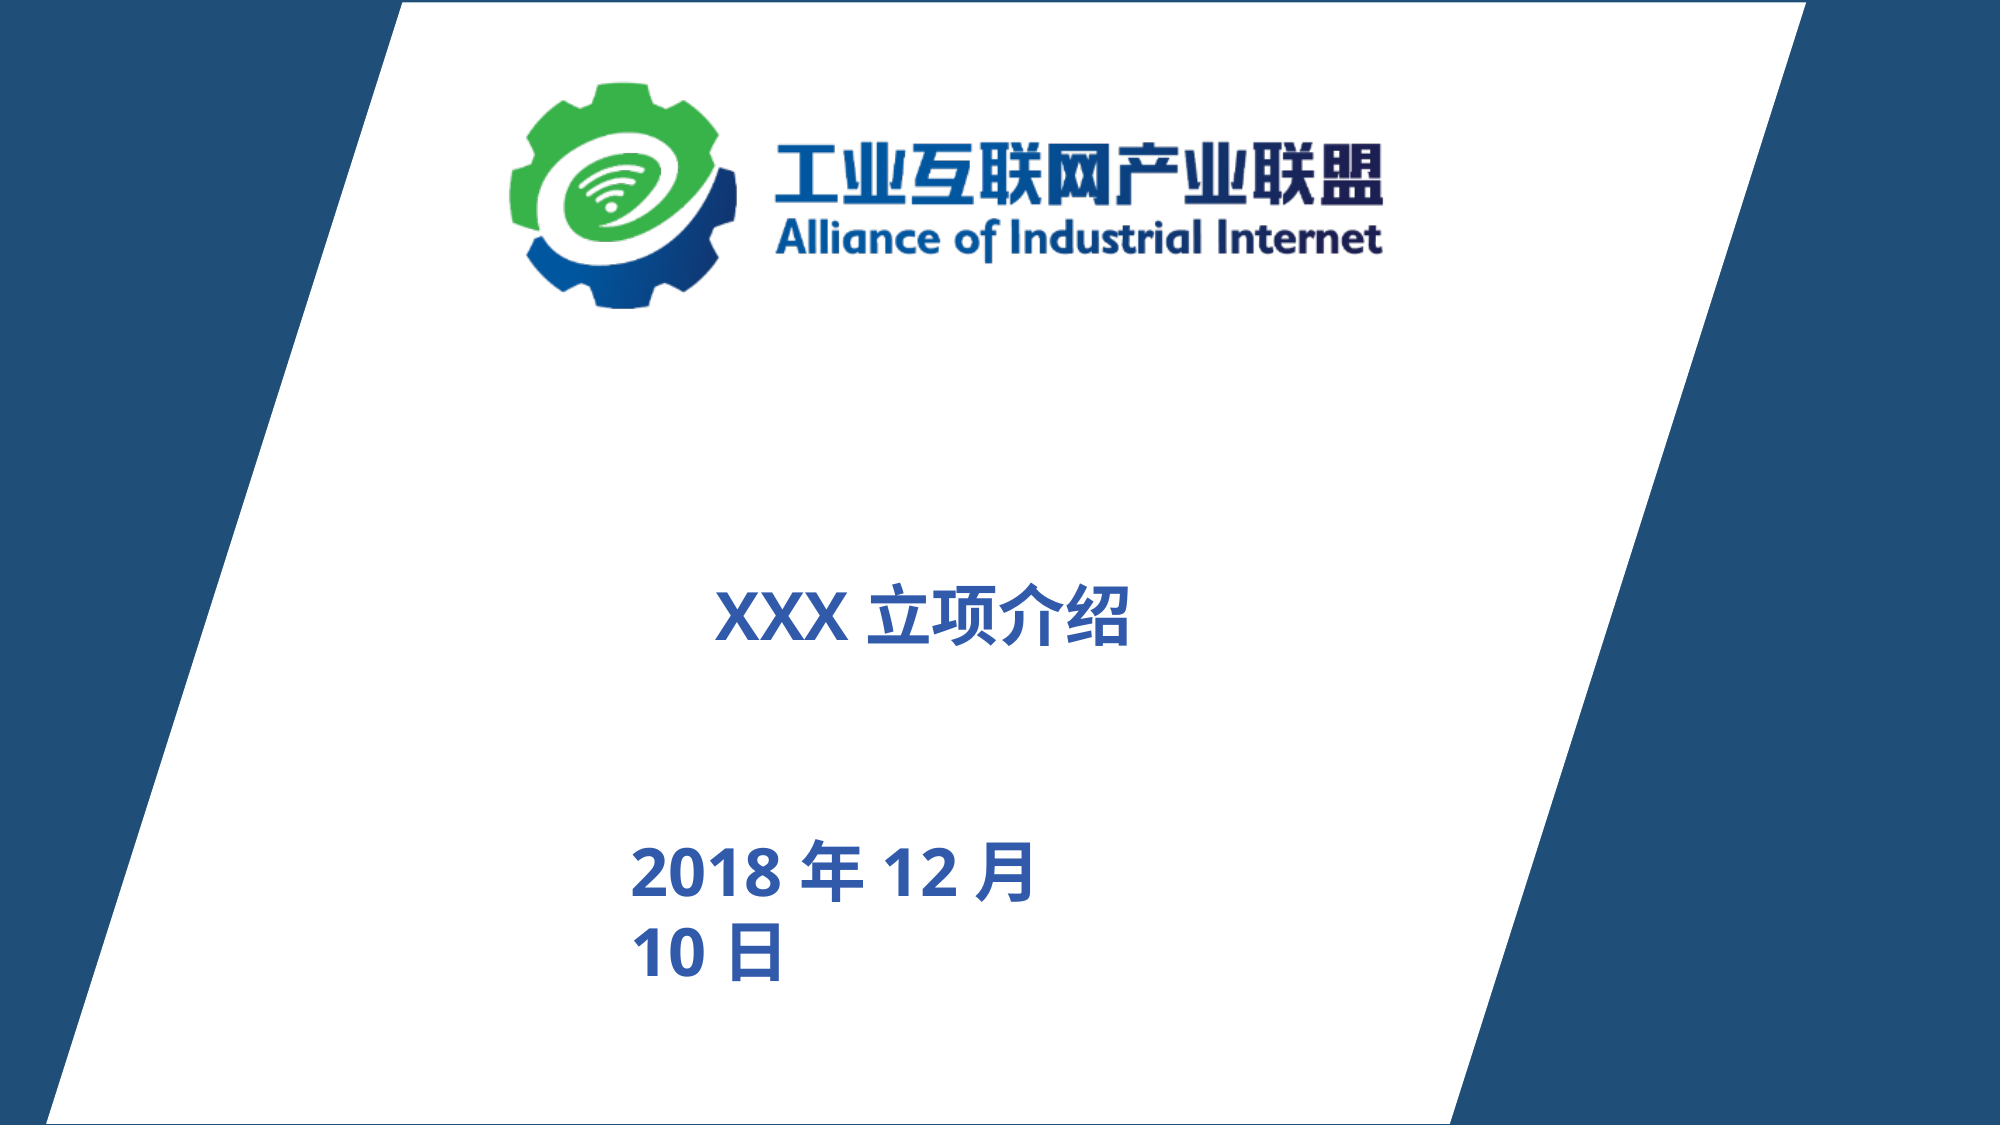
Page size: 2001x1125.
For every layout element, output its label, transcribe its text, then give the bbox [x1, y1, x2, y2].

text_box XXX立项介绍 [700, 566, 1147, 662]
text_box [44, 1, 1808, 1125]
text_box 2018年12月10日 [615, 821, 1124, 997]
picture [465, 42, 1428, 349]
